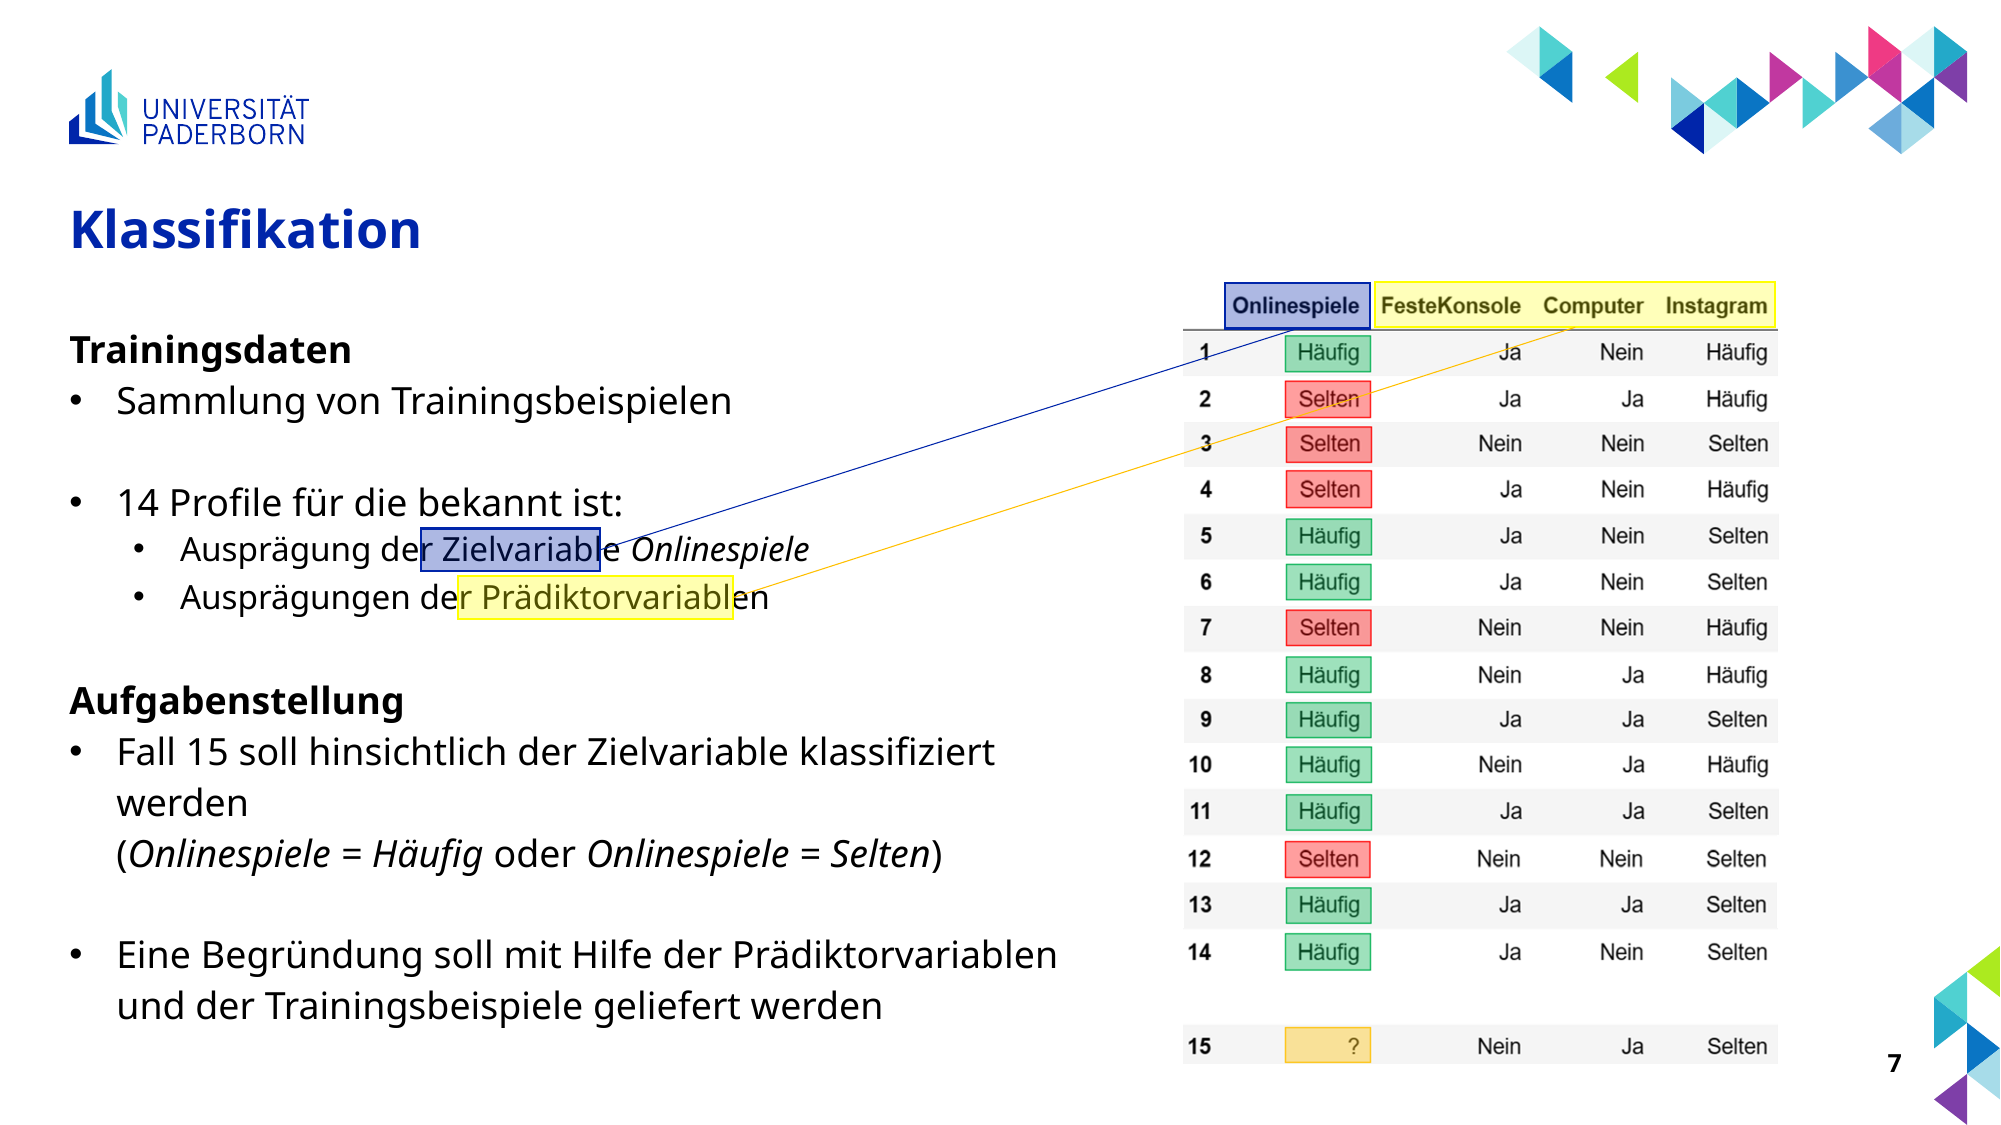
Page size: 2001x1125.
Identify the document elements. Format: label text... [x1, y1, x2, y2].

list Trainingsdaten Sammlung von Trainingsbeispielen 14 Profile für die bekannt ist: Ausprägung der Zielvariable Onlinespiele Ausprägungen der Prädiktorvariablen Aufgabenstellung Fall 15 soll hinsichtlich der Zielvariable klassifiziert werden (Onlinespiele = Häufig oder Onlinespiele = Selten) Eine Begründung soll mit Hilfe der Prädiktorvariablen und der Trainingsbeispiele geliefert werden [69, 339, 1070, 977]
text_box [599, 328, 733, 551]
title Klassifikation [69, 196, 1931, 339]
text_box [420, 527, 601, 572]
text_box [457, 575, 734, 620]
picture [1183, 288, 1779, 975]
picture [1183, 1023, 1779, 1064]
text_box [733, 327, 1576, 598]
slide_number 7 [1819, 1052, 1902, 1083]
